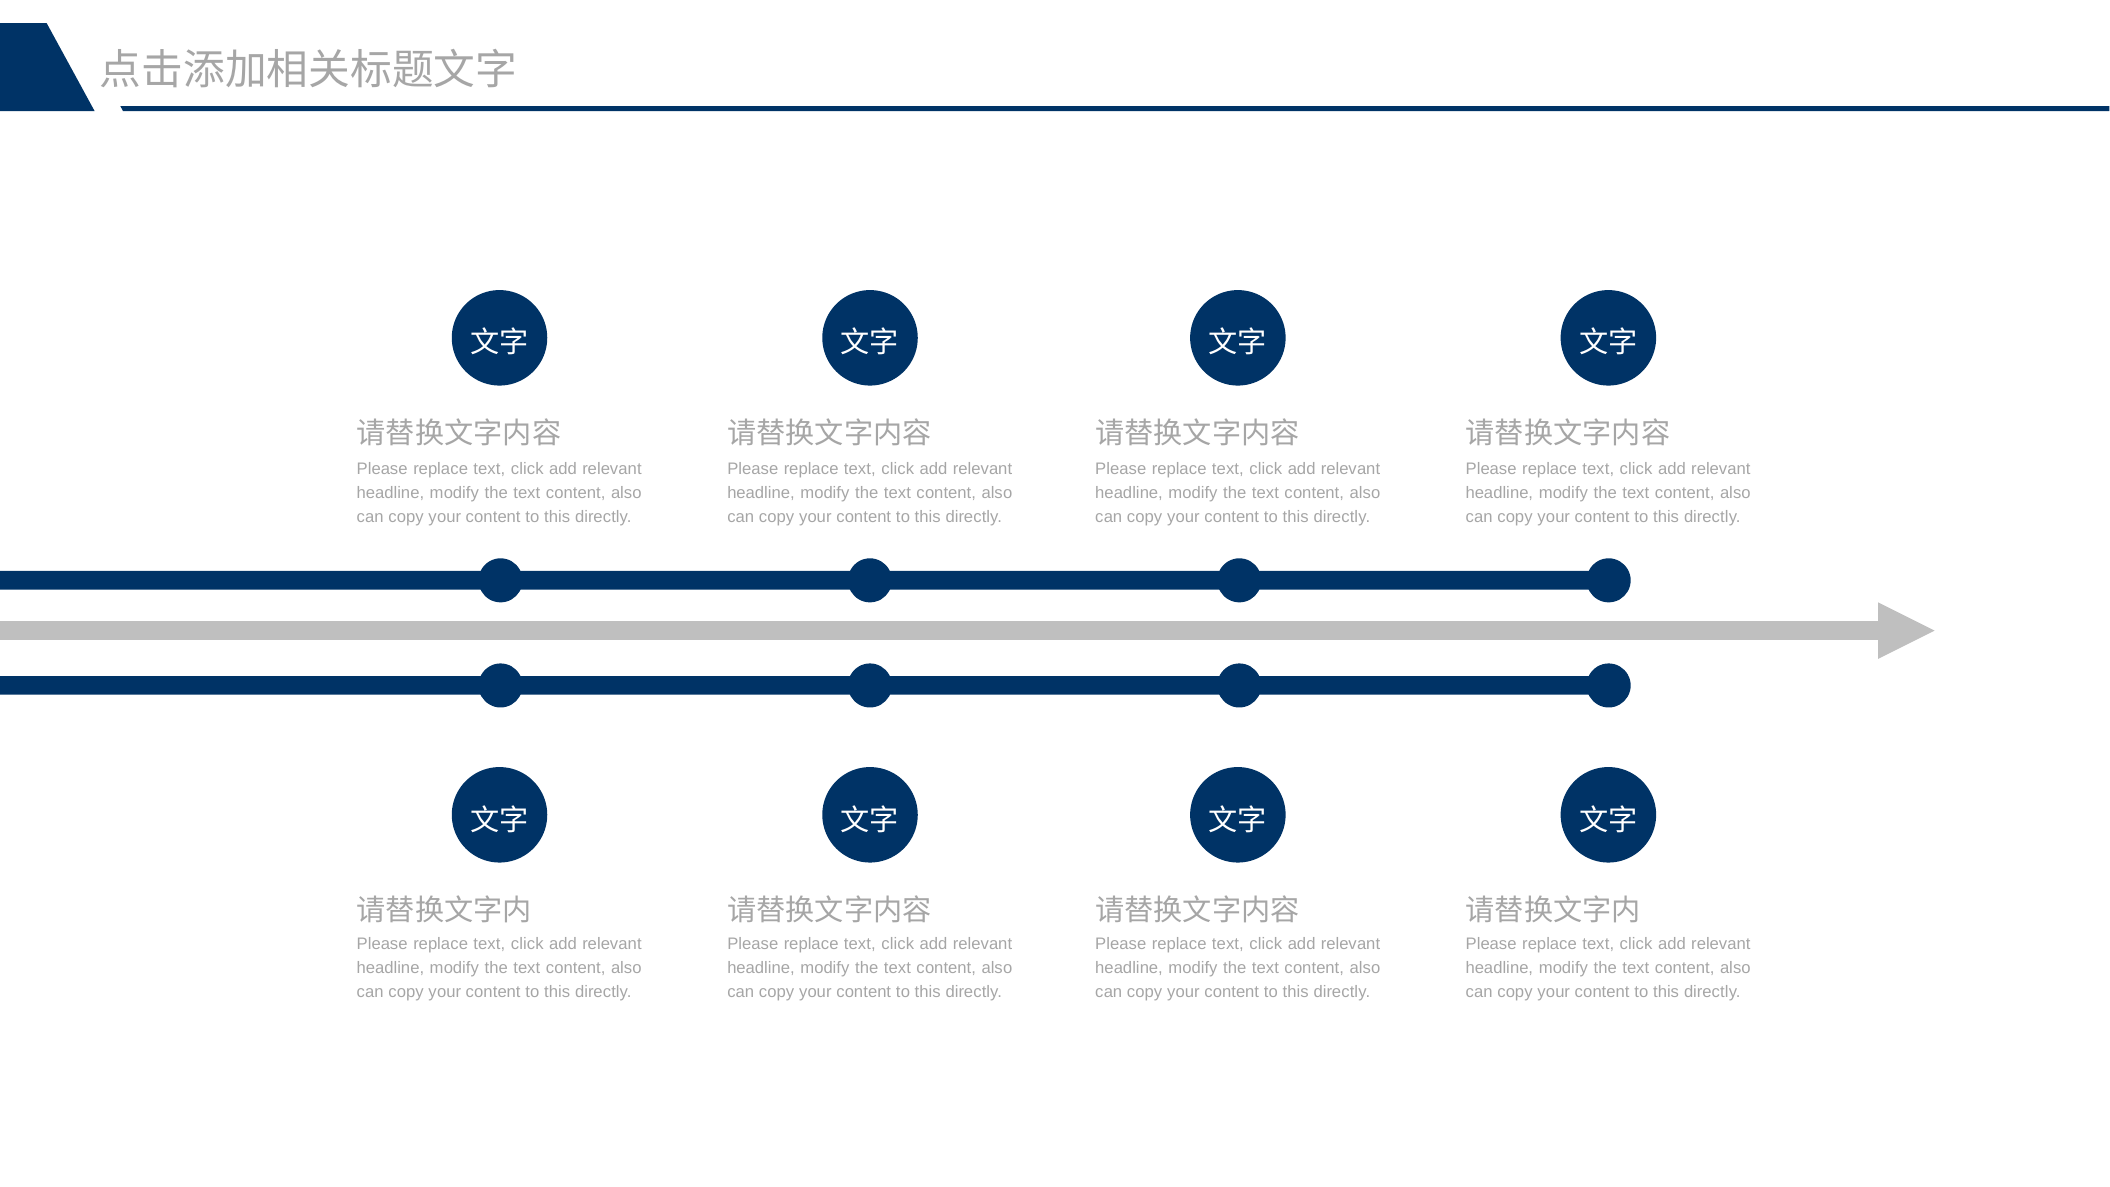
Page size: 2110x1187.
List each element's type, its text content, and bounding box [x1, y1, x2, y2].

text_box Please replace text, click add relevant headline, modify the text content, also can copy your content to this directly. [1095, 454, 1381, 527]
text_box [0, 663, 523, 708]
text_box 请替换文字内容 [727, 884, 943, 927]
text_box Please replace text, click add relevant headline, modify the text content, also can copy your content to this directly. [356, 928, 643, 1001]
text_box 请替换文字内容 [1095, 407, 1311, 450]
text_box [523, 558, 893, 603]
text_box Please replace text, click add relevant headline, modify the text content, also can copy your content to this directly. [1465, 454, 1752, 527]
text_box Please replace text, click add relevant headline, modify the text content, also can copy your content to this directly. [356, 454, 643, 527]
text_box 请替换文字内容 [1465, 407, 1681, 450]
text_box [1262, 558, 1631, 603]
text_box 文字 [1189, 766, 1287, 864]
text_box 请替换文字内容 [727, 407, 943, 450]
text_box 请替换文字内 [1465, 884, 1681, 927]
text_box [1262, 663, 1631, 708]
text_box 文字 [1559, 766, 1658, 864]
text_box 请替换文字内容 [1095, 884, 1311, 927]
text_box 文字 [450, 766, 549, 864]
text_box 请替换文字内容 [356, 407, 572, 450]
text_box 文字 [1189, 289, 1287, 387]
text_box 文字 [821, 289, 919, 387]
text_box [0, 558, 523, 603]
text_box 点击添加相关标题文字 [99, 42, 603, 93]
text_box 请替换文字内 [356, 884, 572, 927]
text_box [0, 22, 97, 113]
text_box Please replace text, click add relevant headline, modify the text content, also can copy your content to this directly. [727, 454, 1013, 527]
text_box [893, 558, 1262, 603]
text_box [118, 104, 2110, 113]
text_box Please replace text, click add relevant headline, modify the text content, also can copy your content to this directly. [727, 928, 1013, 1001]
text_box 文字 [450, 289, 549, 387]
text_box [523, 663, 893, 708]
text_box 文字 [1559, 289, 1658, 387]
text_box Please replace text, click add relevant headline, modify the text content, also can copy your content to this directly. [1465, 928, 1752, 1001]
text_box 文字 [821, 766, 919, 864]
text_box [893, 663, 1262, 708]
text_box Please replace text, click add relevant headline, modify the text content, also can copy your content to this directly. [1095, 928, 1381, 1001]
